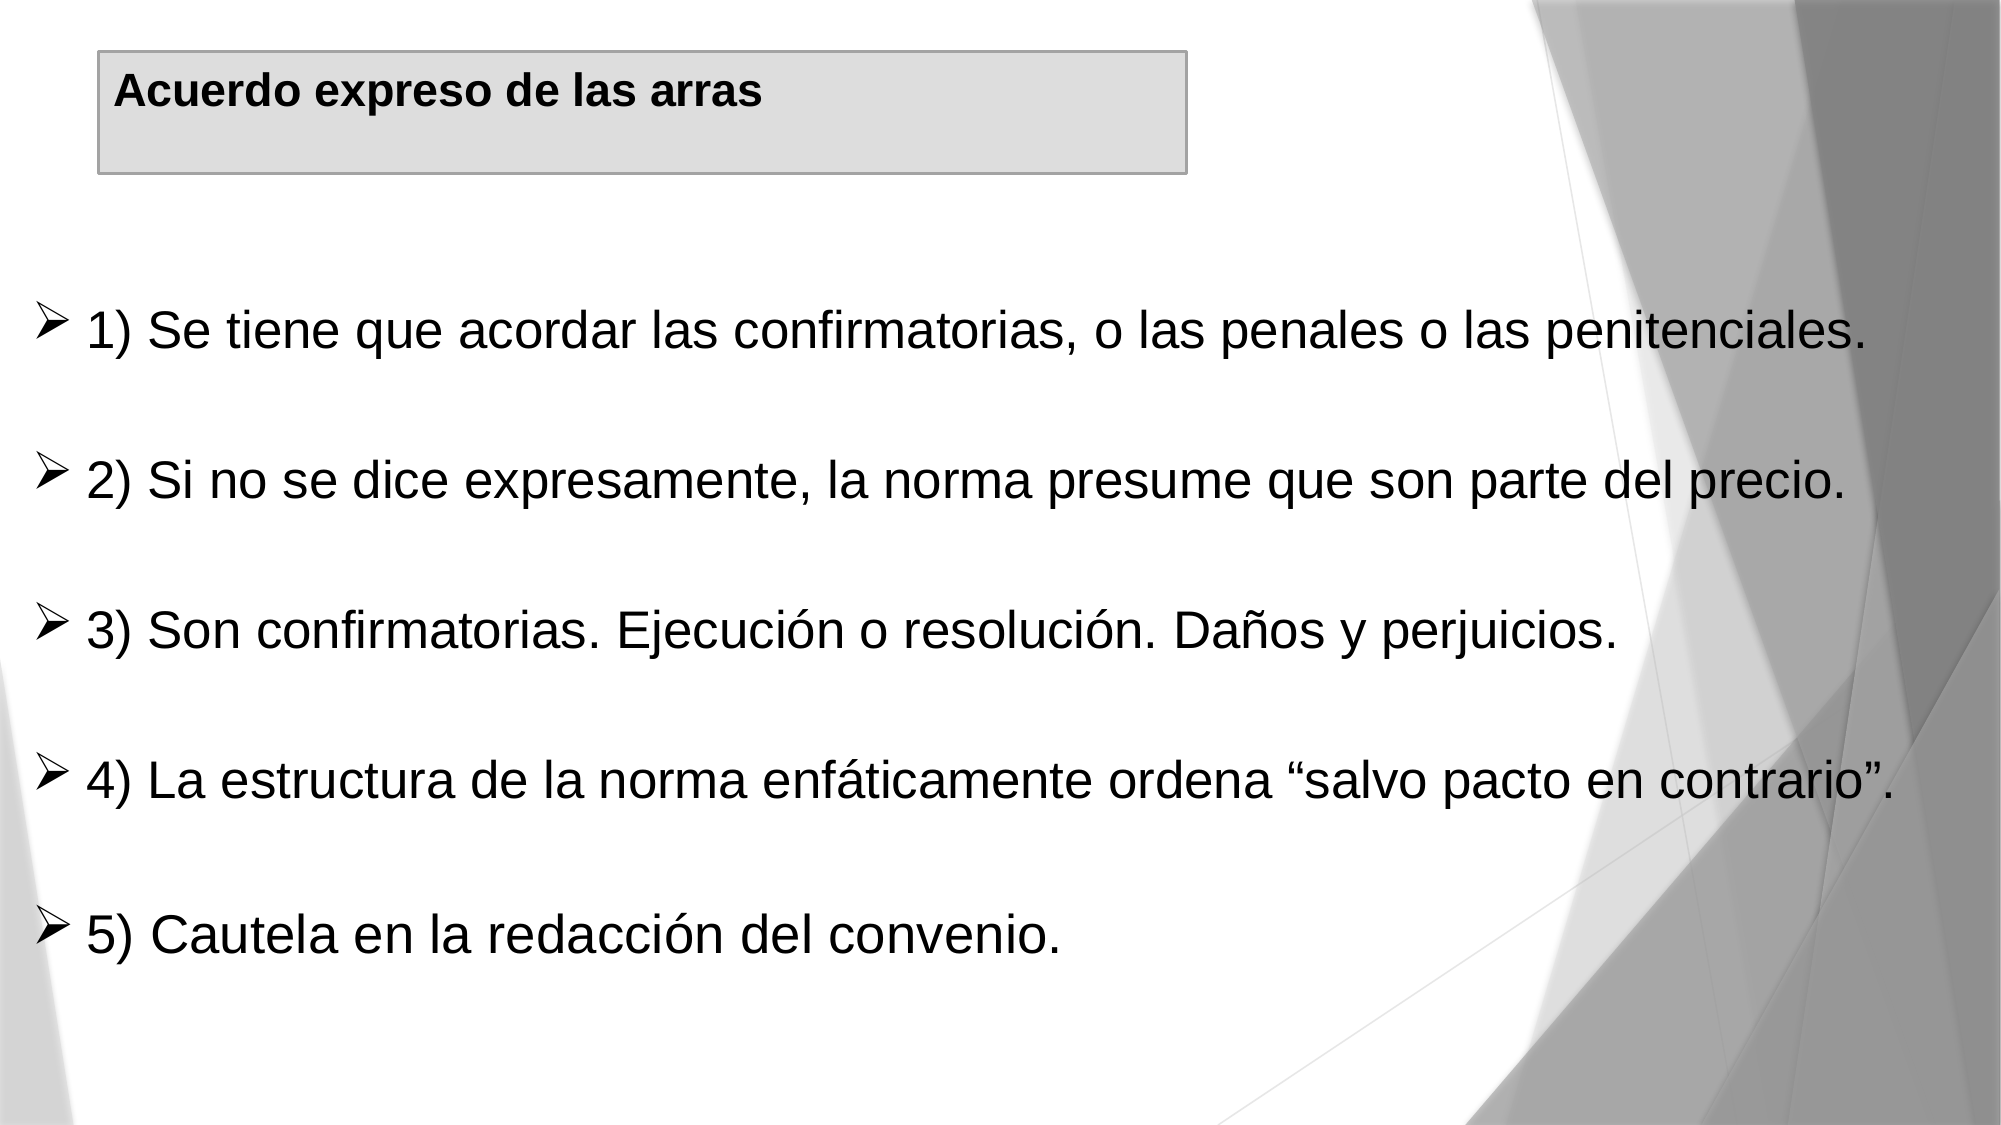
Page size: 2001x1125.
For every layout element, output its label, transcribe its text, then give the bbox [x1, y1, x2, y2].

list 1) Se tiene que acordar las confirmatorias, o las penales o las penitenciales. 2) Si no se dice expresamente, la norma presume que son parte del precio. 3) Son confirmatorias. Ejecución o resolución. Daños y perjuicios. 4) La estructura de la norma enfáticamente ordena “salvo pacto en contrario”. 5) Cautela en la redacción del convenio. [16, 218, 1984, 988]
title Acuerdo expreso de las arras [97, 50, 1188, 175]
